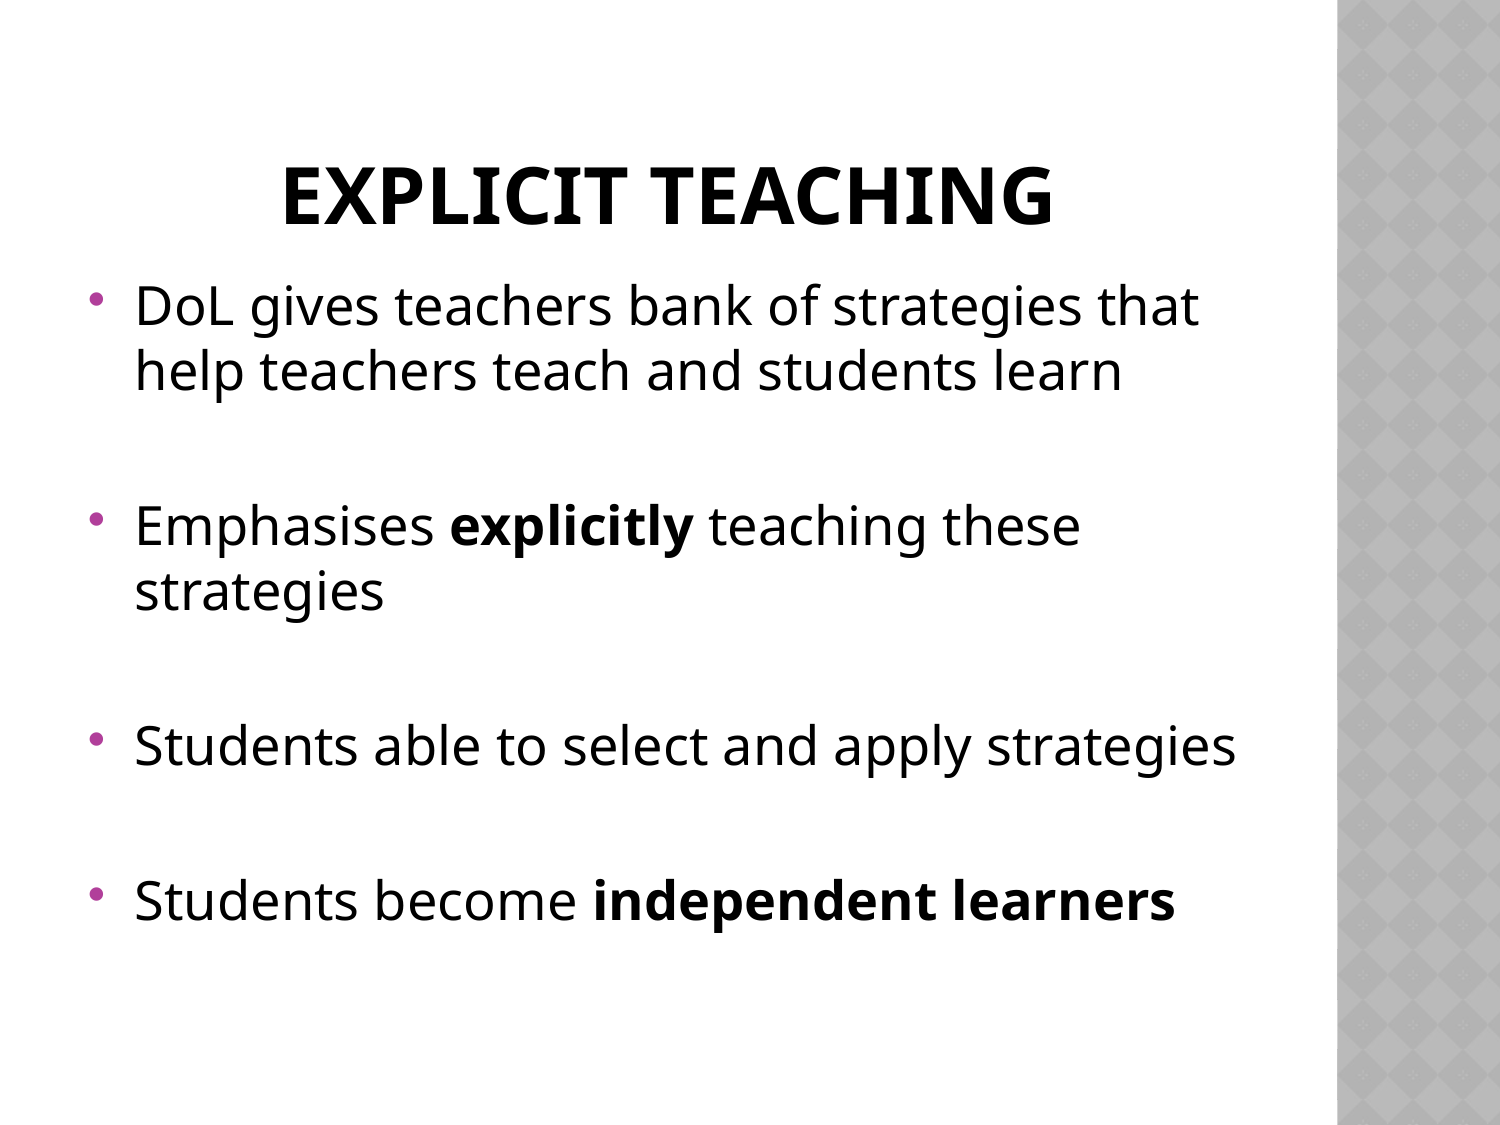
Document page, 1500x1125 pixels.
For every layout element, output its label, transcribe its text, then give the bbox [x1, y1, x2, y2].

list DoL gives teachers bank of strategies that help teachers teach and students learn Emphasises explicitly teaching these strategies Students able to select and apply strategies Students become independent learners [75, 264, 1263, 1059]
title Explicit Teaching [75, 52, 1263, 240]
